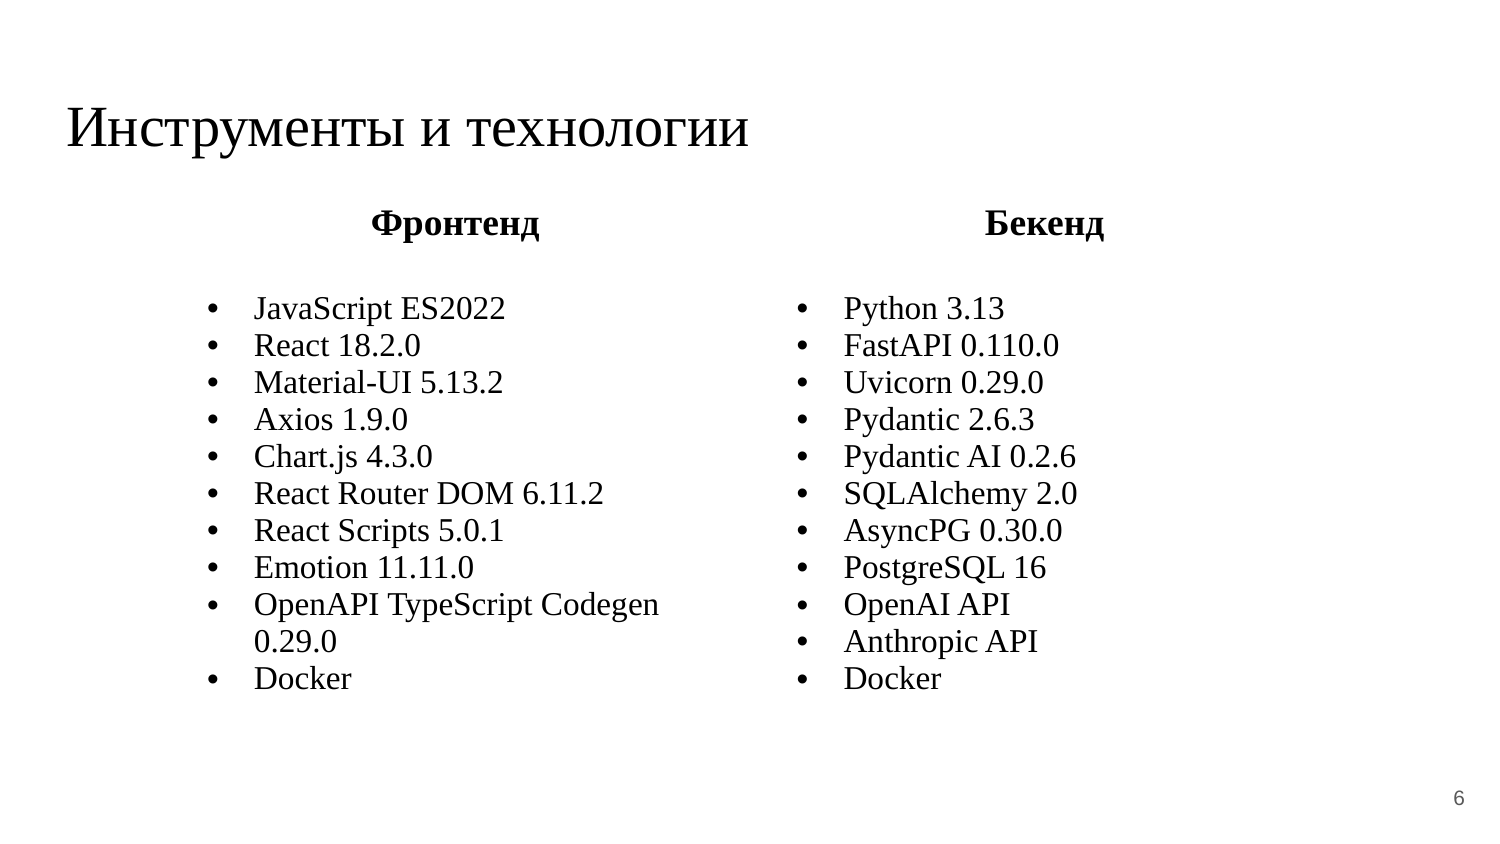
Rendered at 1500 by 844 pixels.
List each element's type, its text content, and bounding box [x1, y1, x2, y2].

table_header Бекенд [750, 178, 1339, 267]
table_header Фронтенд [161, 178, 750, 267]
table_cell JavaScript ES2022 React 18.2.0 Material-UI 5.13.2 Axios 1.9.0 Chart.js 4.3.0 React Router DOM 6.11.2 React Scripts 5.0.1 Emotion 11.11.0 OpenAPI TypeScript Codegen 0.29.0 Docker [161, 267, 750, 762]
title Инструменты и технологии [51, 72, 1449, 167]
table_cell Python 3.13 FastAPI 0.110.0 Uvicorn 0.29.0 Pydantic 2.6.3 Pydantic AI 0.2.6 SQLAlchemy 2.0 AsyncPG 0.30.0 PostgreSQL 16 OpenAI API Anthropic API Docker [750, 267, 1339, 762]
slide_number 6 [1389, 764, 1480, 830]
